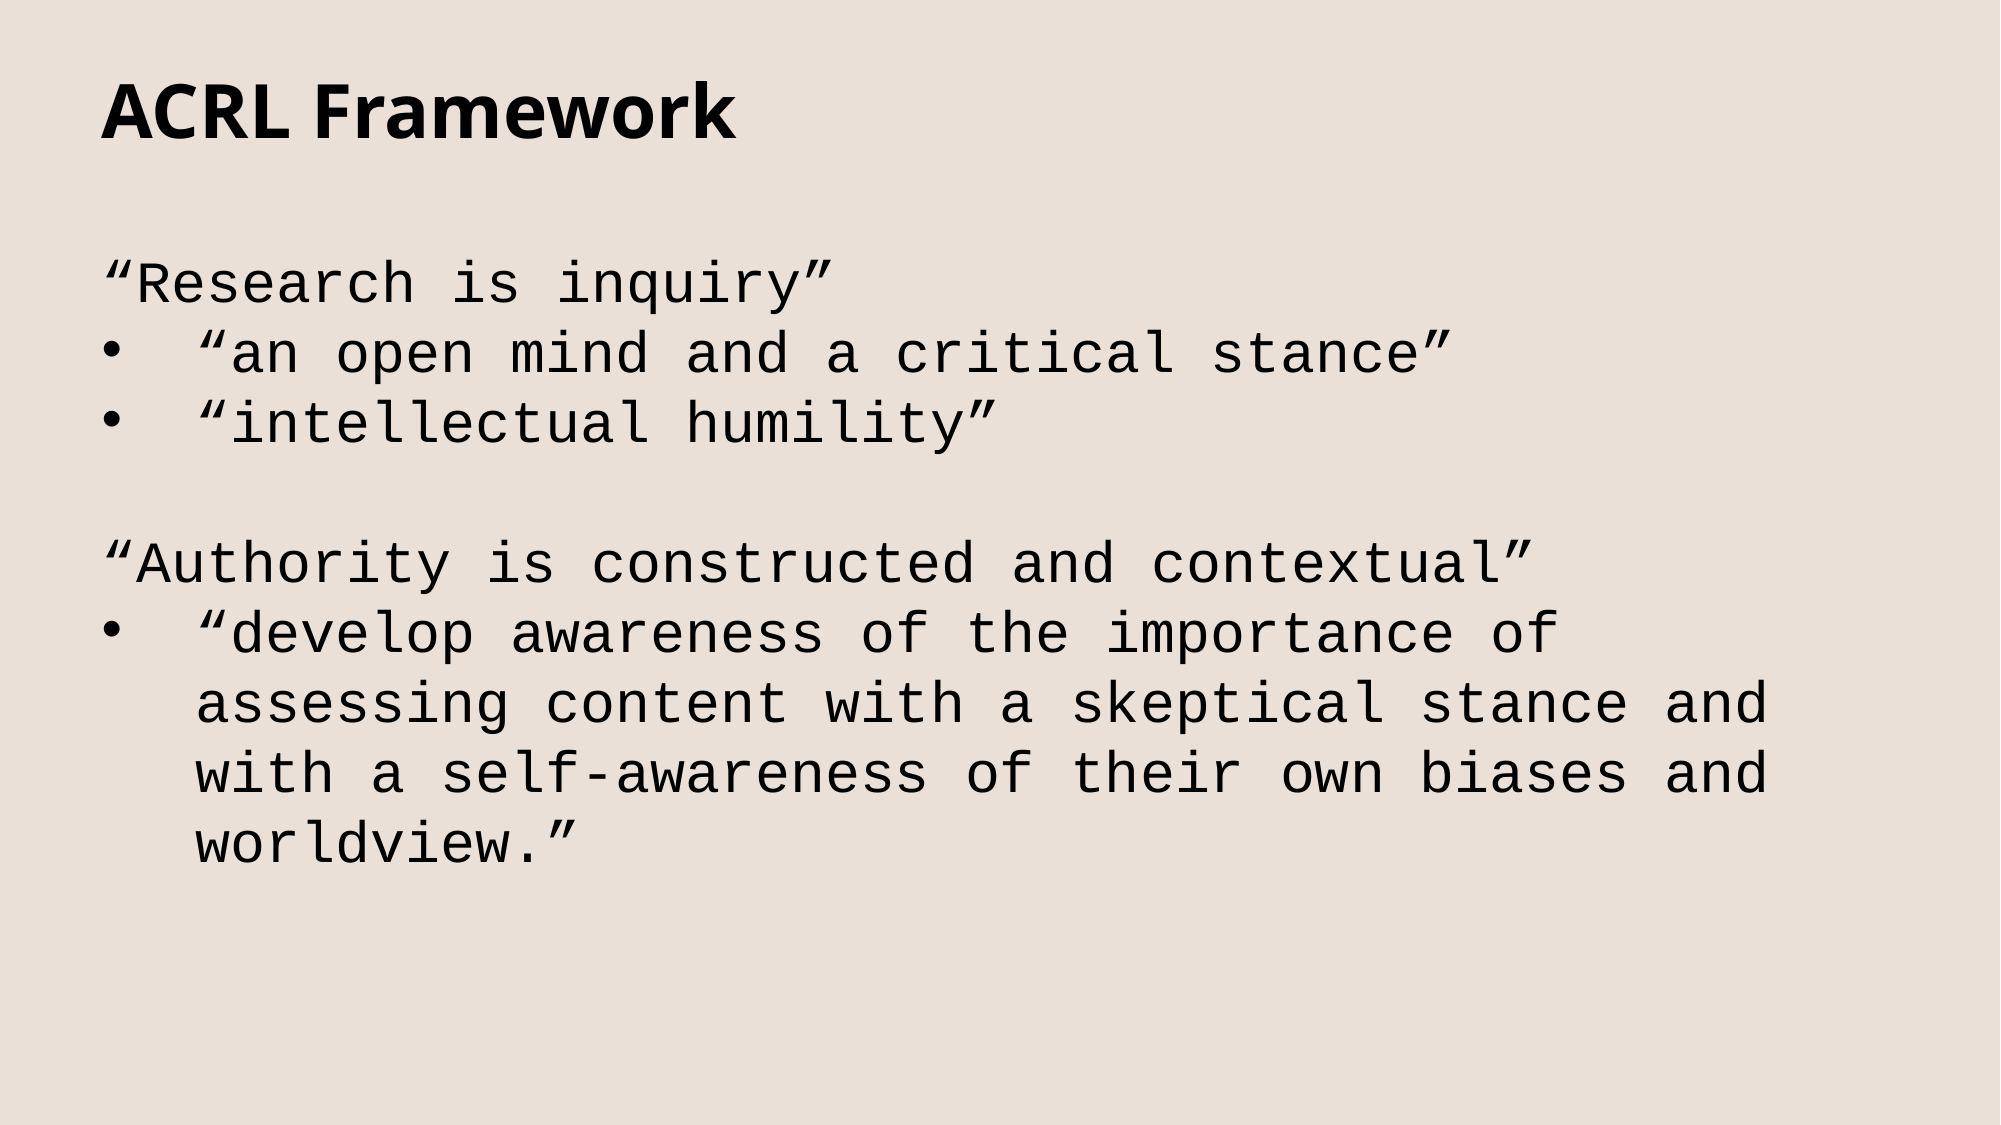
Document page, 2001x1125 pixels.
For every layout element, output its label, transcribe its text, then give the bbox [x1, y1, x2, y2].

text_box ACRL Framework “Research is inquiry” “an open mind and a critical stance” “intellectual humility” “Authority is constructed and contextual” “develop awareness of the importance of assessing content with a skeptical stance and with a self-awareness of their own biases and worldview.” [86, 56, 1916, 882]
